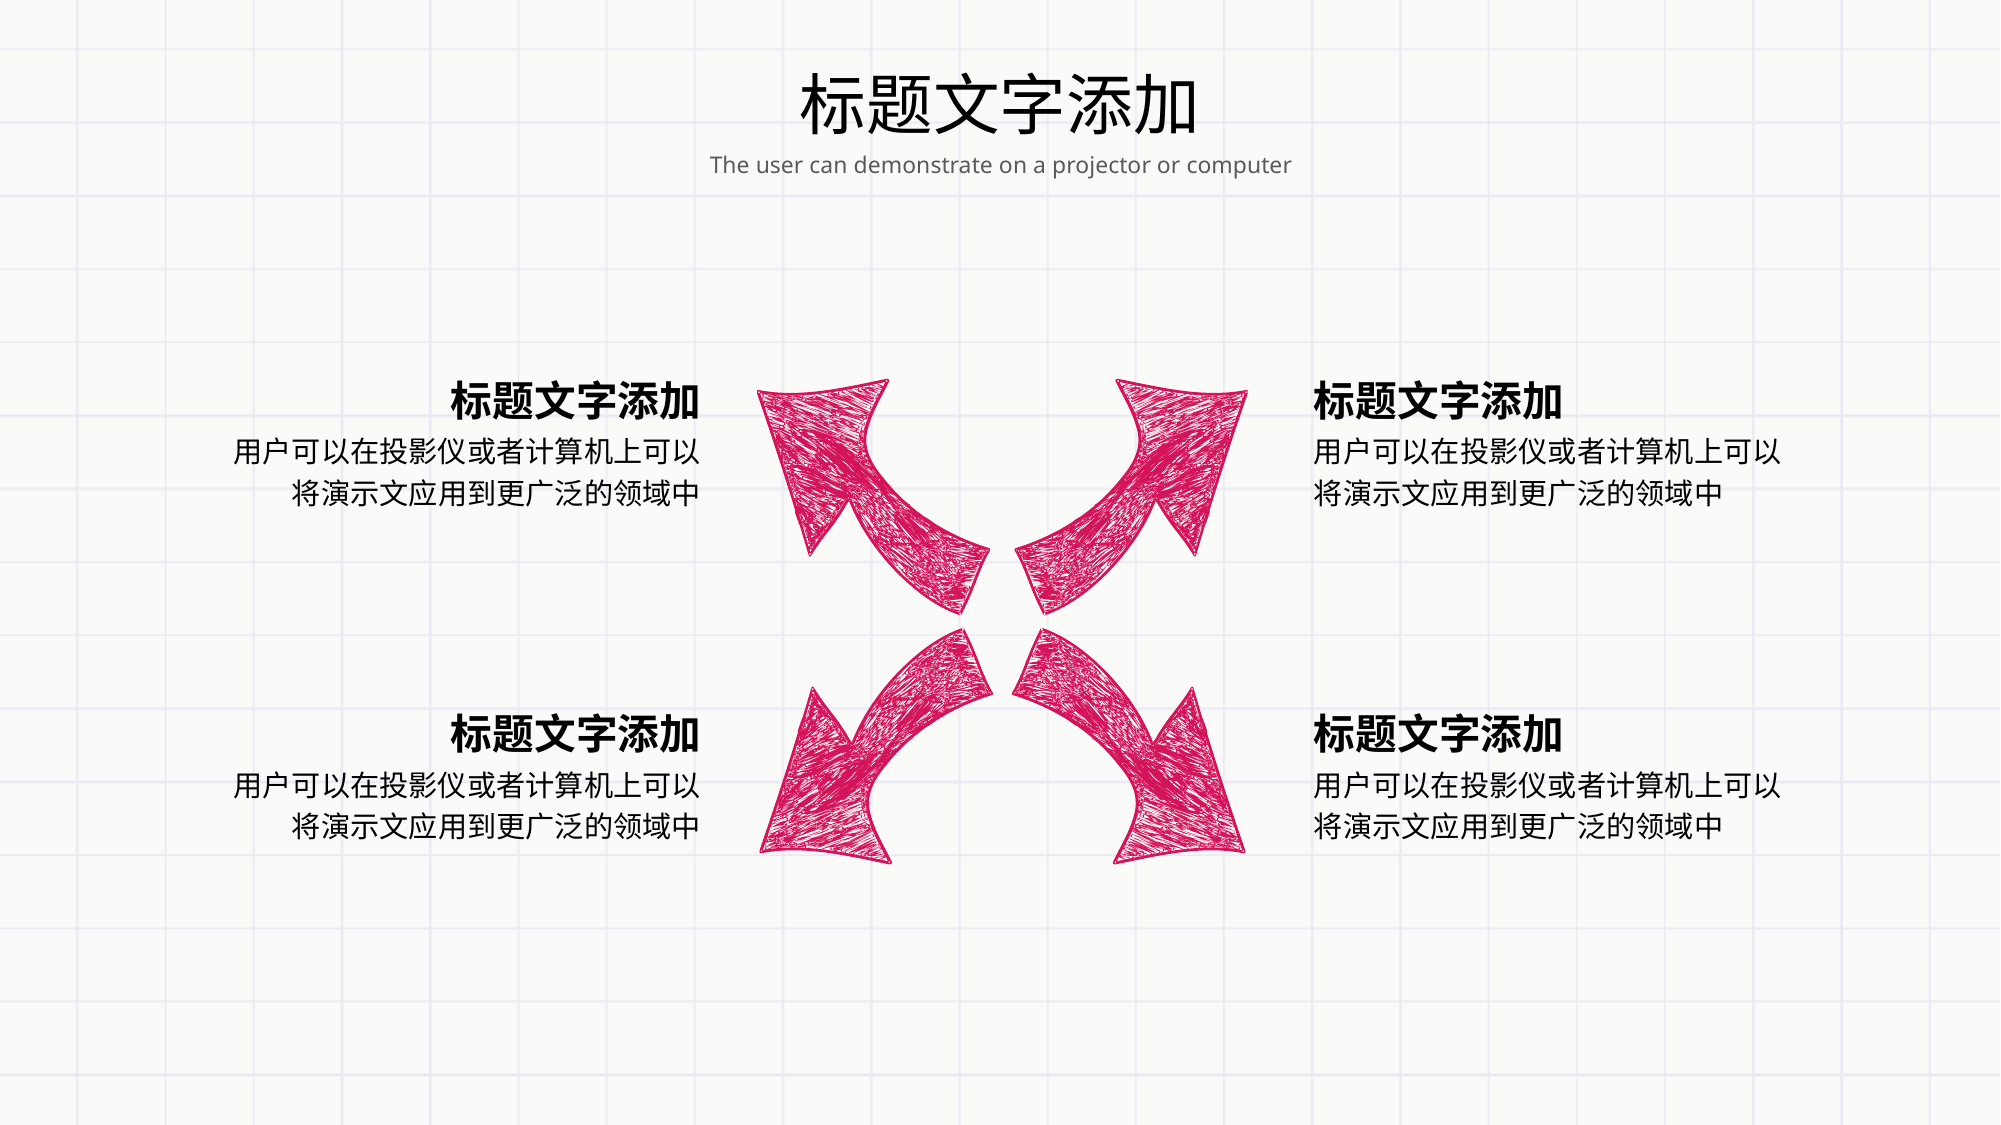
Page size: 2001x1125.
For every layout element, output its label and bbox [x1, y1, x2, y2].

text_box [1299, 690, 1821, 853]
text_box [194, 357, 717, 520]
text_box [1299, 357, 1821, 520]
text_box [756, 378, 1248, 865]
text_box [194, 690, 717, 853]
text_box [582, 55, 1421, 186]
